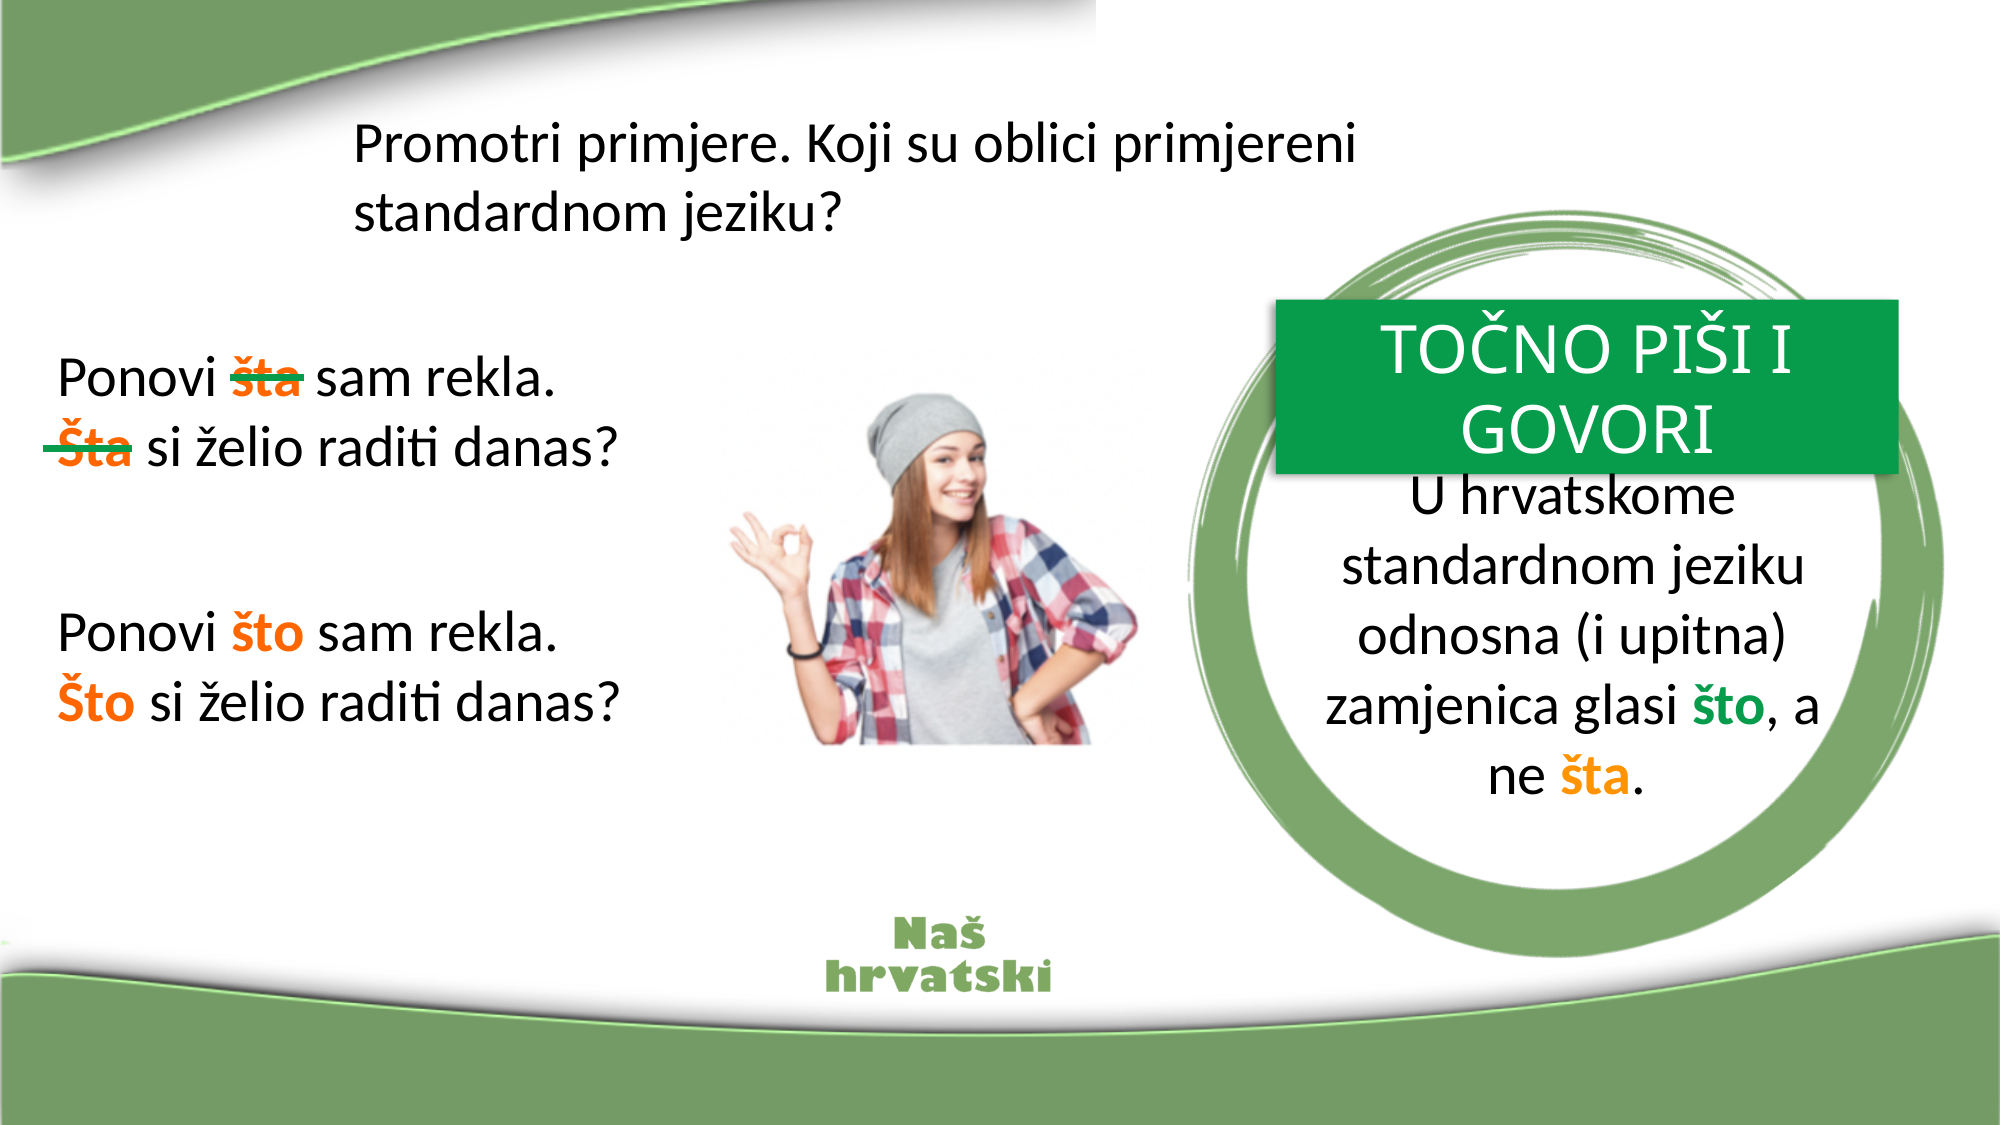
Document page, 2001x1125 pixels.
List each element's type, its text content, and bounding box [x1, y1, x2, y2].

text_box Promotri primjere. Koji su oblici primjereni standardnom jeziku? [1098, 96, 1496, 251]
picture [718, 27, 1153, 1125]
text_box Promotri primjere. Koji su oblici primjereni standardnom jeziku? [338, 96, 430, 251]
text_box Ponovi šta sam rekla. Šta si želio raditi danas? Ponovi što sam rekla. Što si želio raditi danas? [42, 331, 789, 786]
picture [1189, 209, 1942, 952]
text_box Promotri primjere. Koji su oblici primjereni standardnom jeziku? [601, 96, 902, 251]
picture [430, 0, 601, 601]
